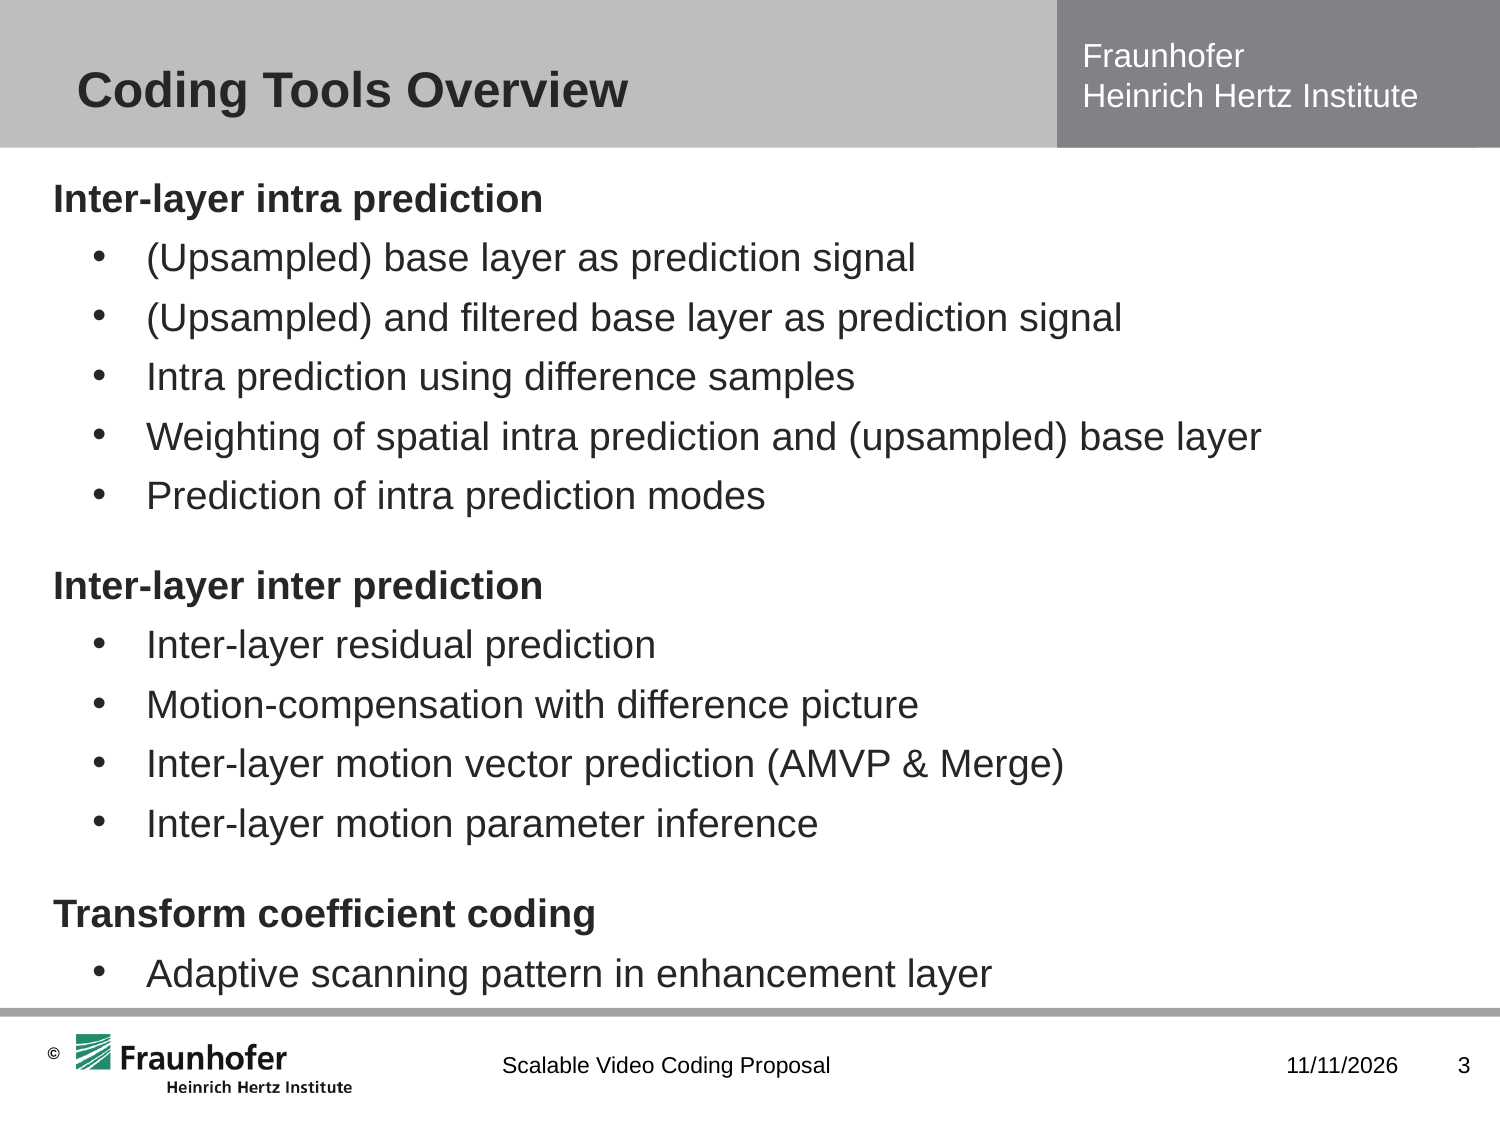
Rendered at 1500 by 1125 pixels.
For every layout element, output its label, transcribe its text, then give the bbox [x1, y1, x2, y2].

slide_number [1019, 1034, 1394, 1094]
picture [76, 1034, 352, 1093]
footer Scalable Video Coding Proposal [442, 1034, 1008, 1094]
slide_number 3 [1394, 1034, 1471, 1094]
title Coding Tools Overview [76, 58, 1022, 118]
list Inter-layer intra prediction (Upsampled) base layer as prediction signal (Upsampled) and filtered base layer as prediction signal Intra prediction using difference samples Weighting of spatial intra prediction and (upsampled) base layer Prediction of intra prediction modes Inter-layer inter prediction Inter-layer residual prediction Motion-compensation with difference picture Inter-layer motion vector prediction (AMVP & Merge) Inter-layer motion parameter inference Transform coefficient coding Adaptive scanning pattern in enhancement layer [52, 172, 1448, 1000]
